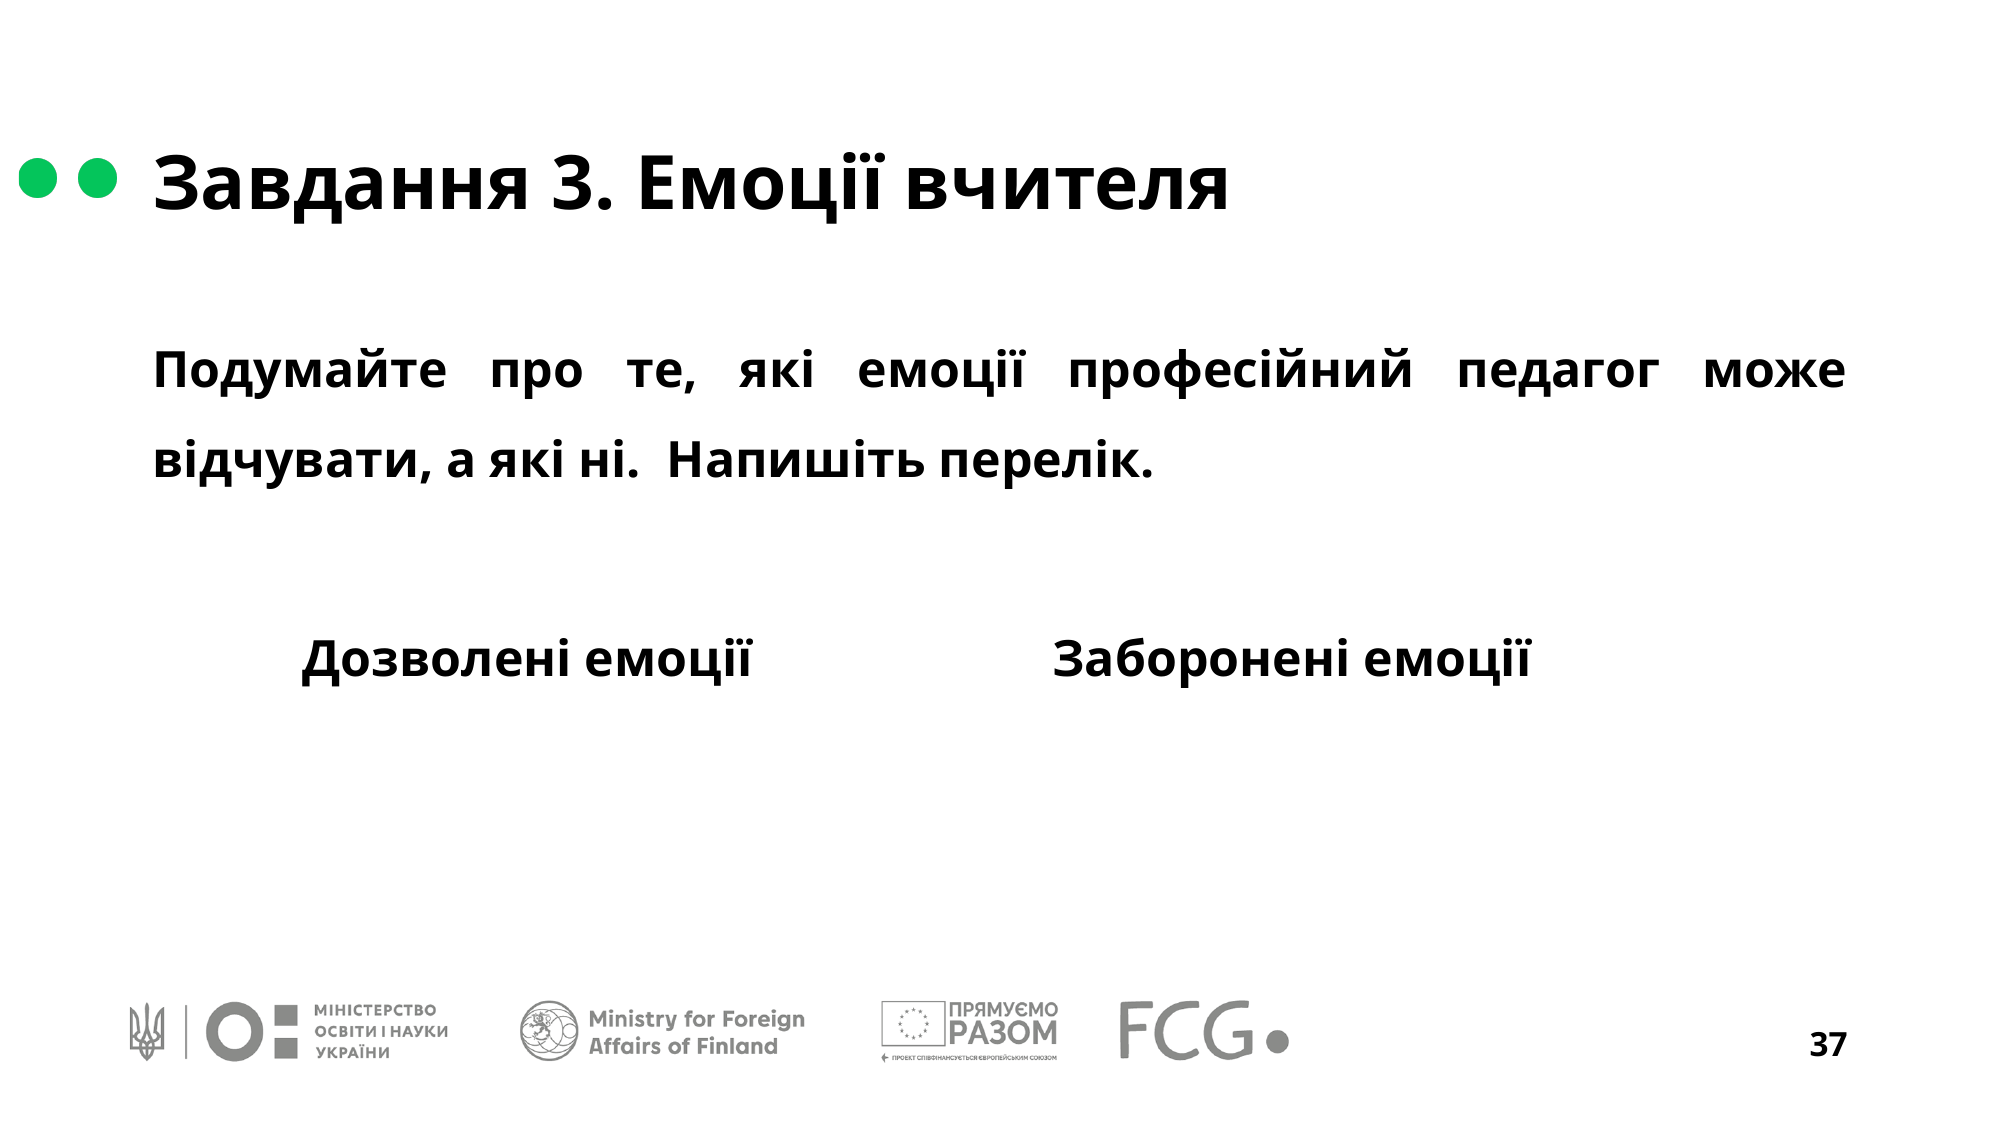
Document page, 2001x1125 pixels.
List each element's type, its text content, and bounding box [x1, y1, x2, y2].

picture [18, 158, 117, 198]
picture [42, 940, 1374, 1125]
title Завдання 3. Емоції вчителя [137, 59, 1863, 278]
slide_number 37 [1736, 1015, 1863, 1076]
list Подумайте про те, які емоції професійний педагог може відчувати, а які ні. Напишіть перелік. Дозволені емоції Заборонені емоції [137, 299, 1863, 938]
